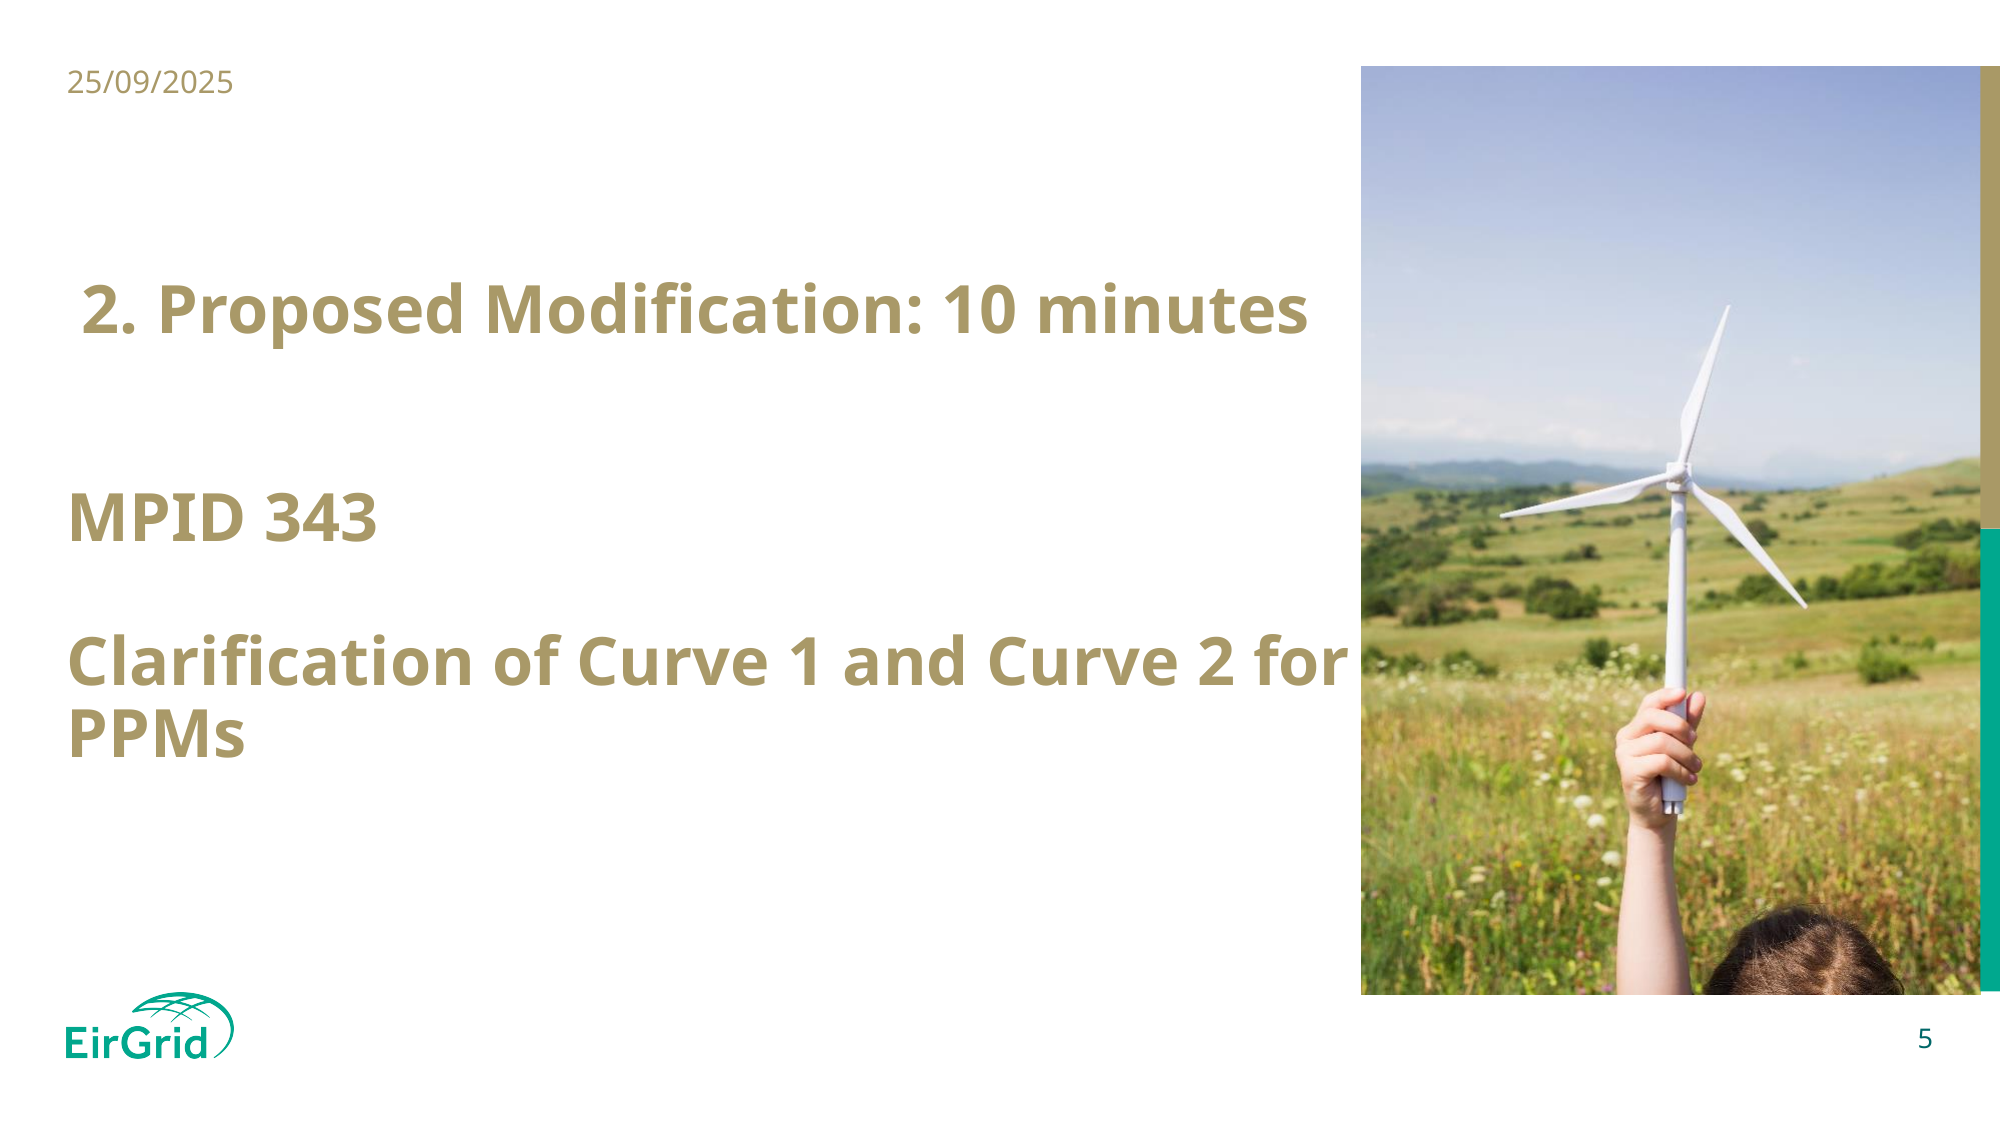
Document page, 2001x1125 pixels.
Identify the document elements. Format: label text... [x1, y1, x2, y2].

title MPID 343 Clarification of Curve 1 and Curve 2 for PPMs [66, 484, 1352, 881]
slide_number 5 [1858, 992, 1933, 1059]
picture [66, 992, 234, 1059]
picture [1361, 66, 1981, 995]
text_box 2. Proposed Modification: 10 minutes [66, 259, 1329, 355]
text_box 25/09/2025 [66, 66, 429, 124]
